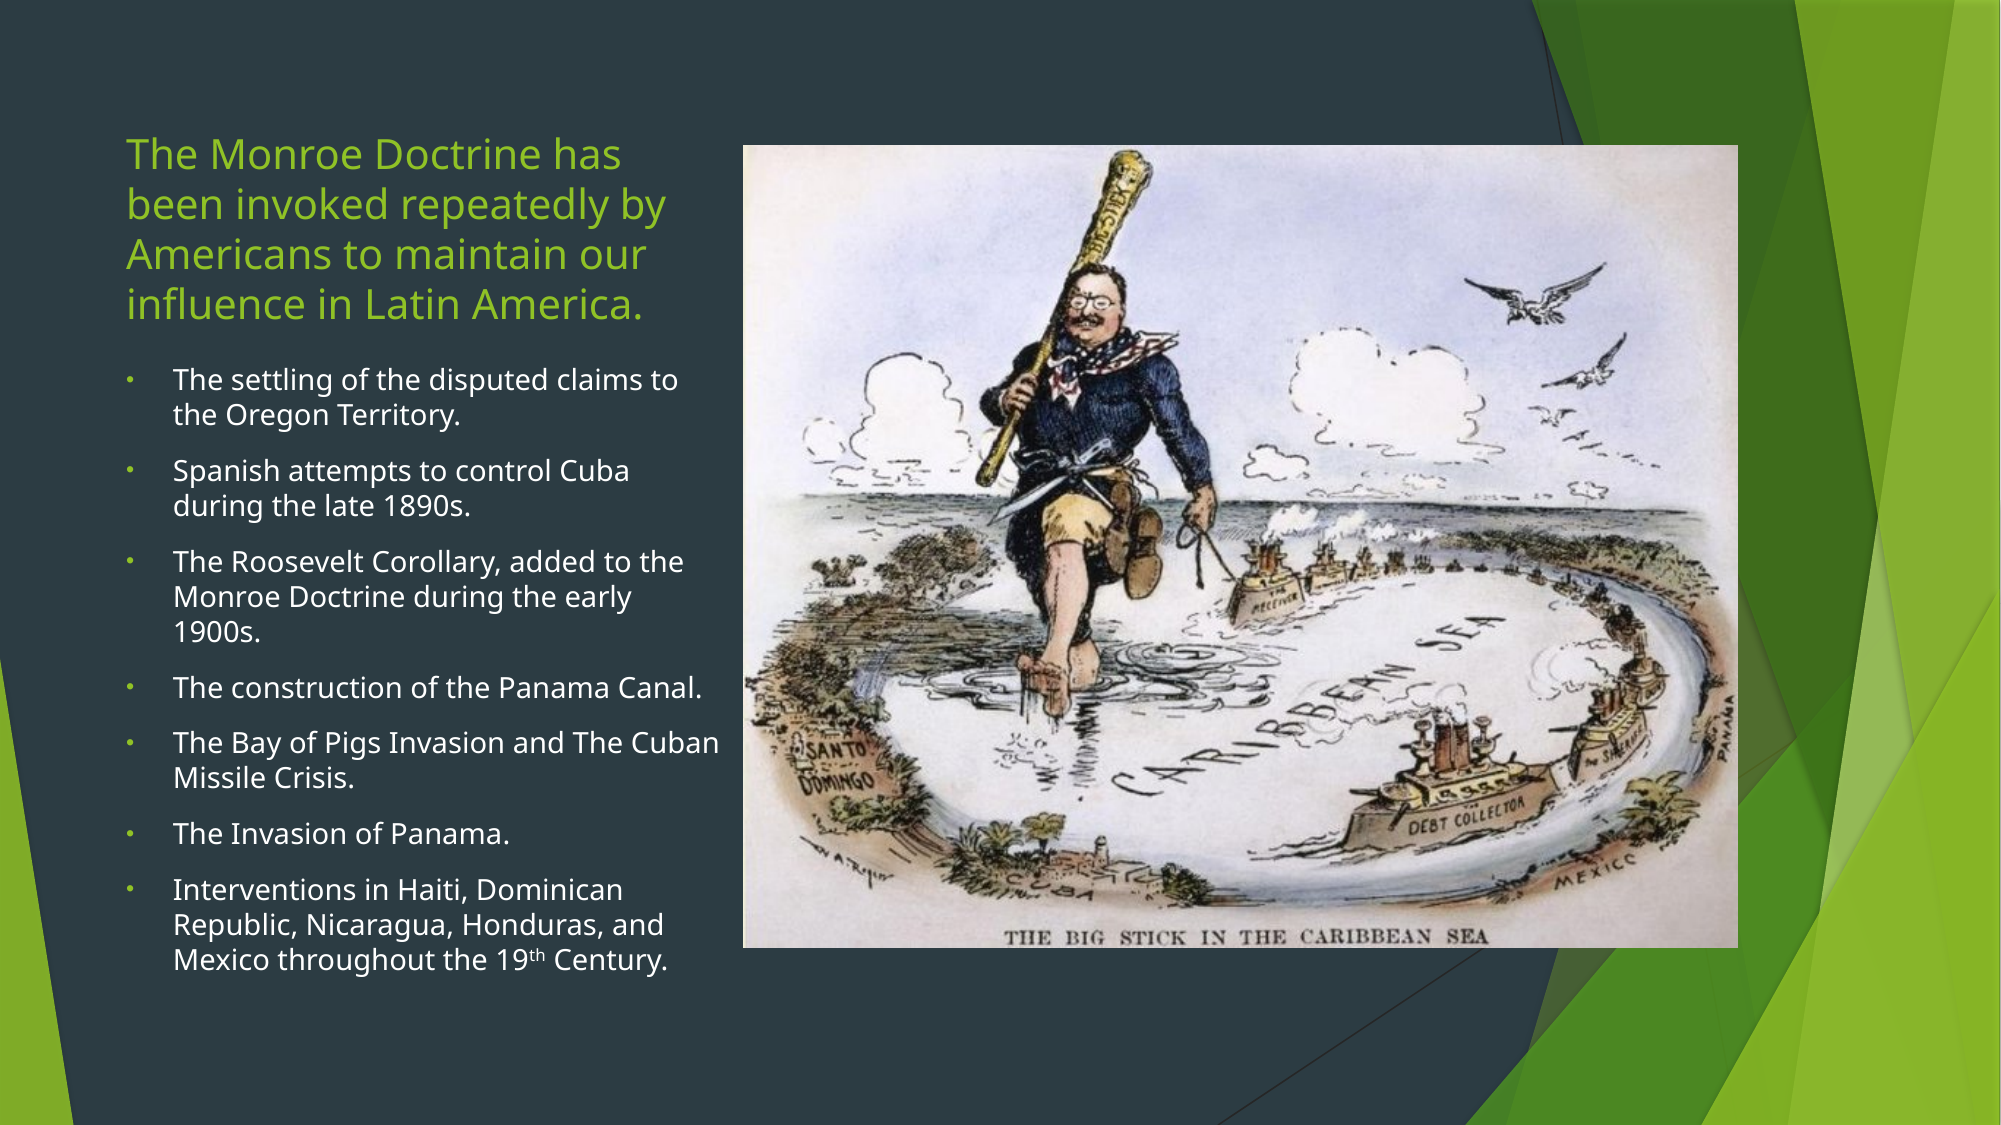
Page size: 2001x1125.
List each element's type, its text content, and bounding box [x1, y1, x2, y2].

title The Monroe Doctrine has been invoked repeatedly by Americans to maintain our influence in Latin America. [111, 55, 744, 336]
list The settling of the disputed claims to the Oregon Territory. Spanish attempts to control Cuba during the late 1890s. The Roosevelt Corollary, added to the Monroe Doctrine during the early 1900s. The construction of the Panama Canal. The Bay of Pigs Invasion and The Cuban Missile Crisis. The Invasion of Panama. Interventions in Haiti, Dominican Republic, Nicaragua, Honduras, and Mexico throughout the 19th Century. [111, 354, 744, 991]
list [742, 144, 1739, 949]
